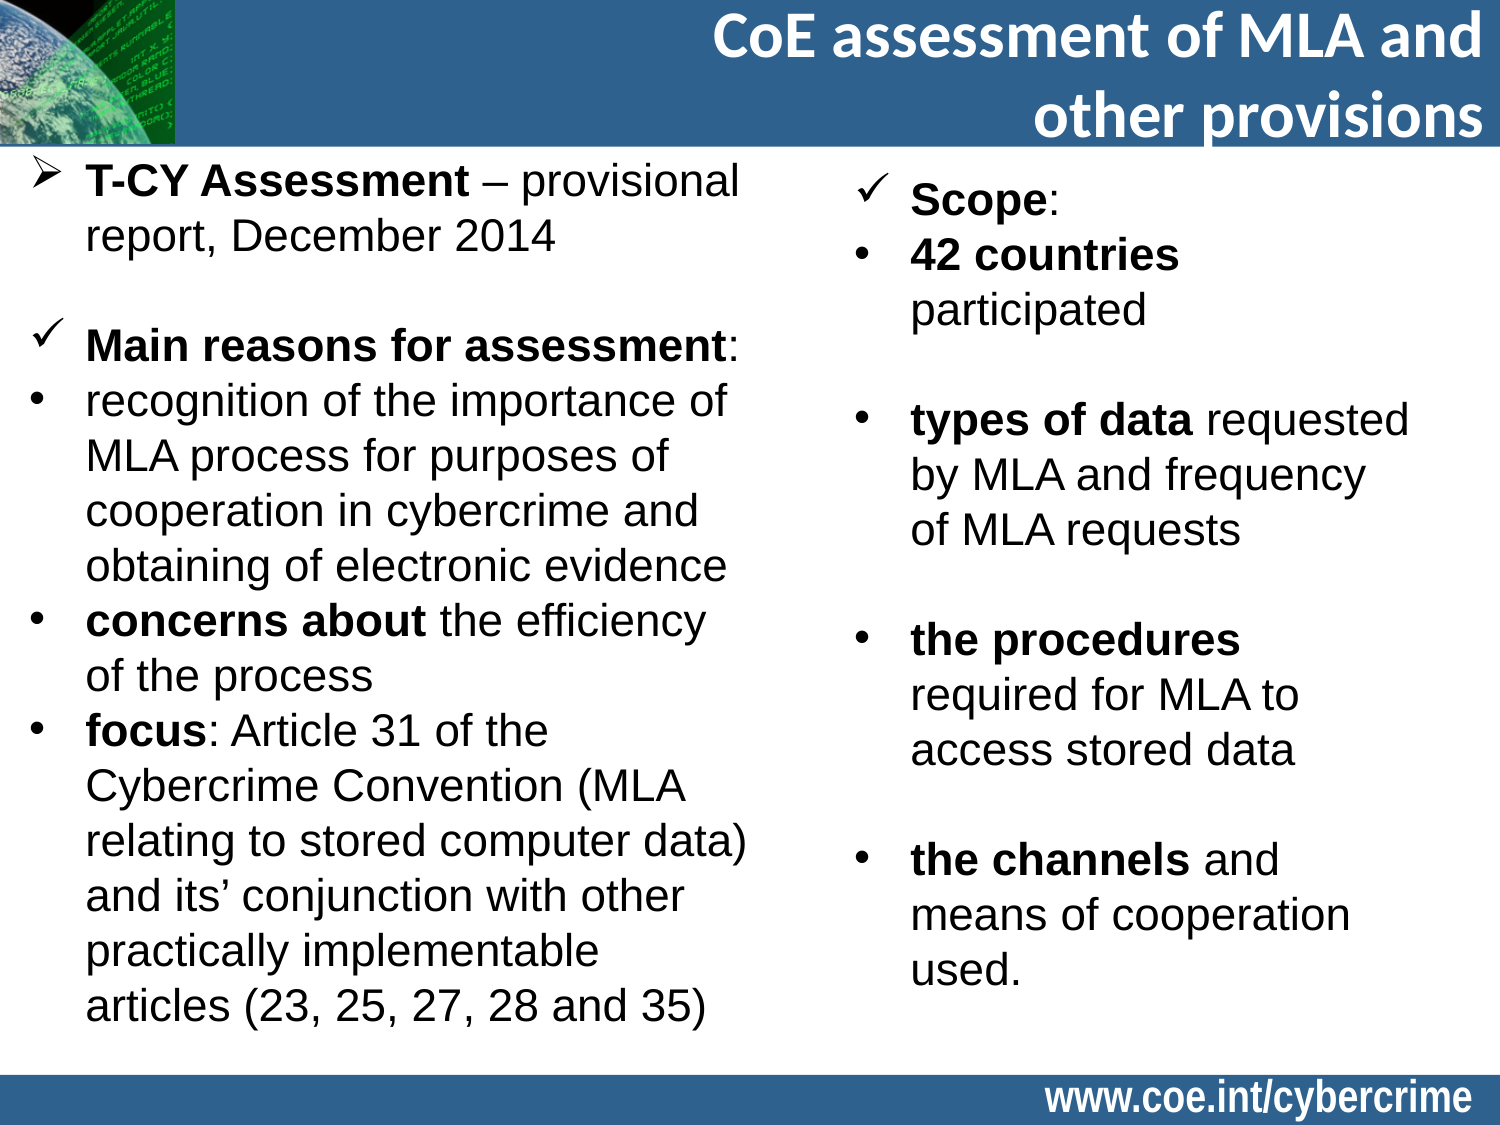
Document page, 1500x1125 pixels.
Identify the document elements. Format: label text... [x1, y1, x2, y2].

text_box T-CY Assessment – provisional report, December 2014 Main reasons for assessment: recognition of the importance of MLA process for purposes of cooperation in cybercrime and obtaining of electronic evidence concerns about the efficiency of the process focus: Article 31 of the Cybercrime Convention (MLA relating to stored computer data) and its’ conjunction with other practically implementable articles (23, 25, 27, 28 and 35) [14, 143, 765, 1038]
text_box [0, 1073, 1030, 1125]
text_box www.coe.int/cybercrime [1030, 1059, 1500, 1125]
text_box CoE assessment of MLA and other provisions [179, 0, 1500, 149]
picture [0, 0, 175, 144]
text_box Scope: 42 countries participated types of data requested by MLA and frequency of MLA requests the procedures required for MLA to access stored data the channels and means of cooperation used. [764, 162, 1431, 1002]
